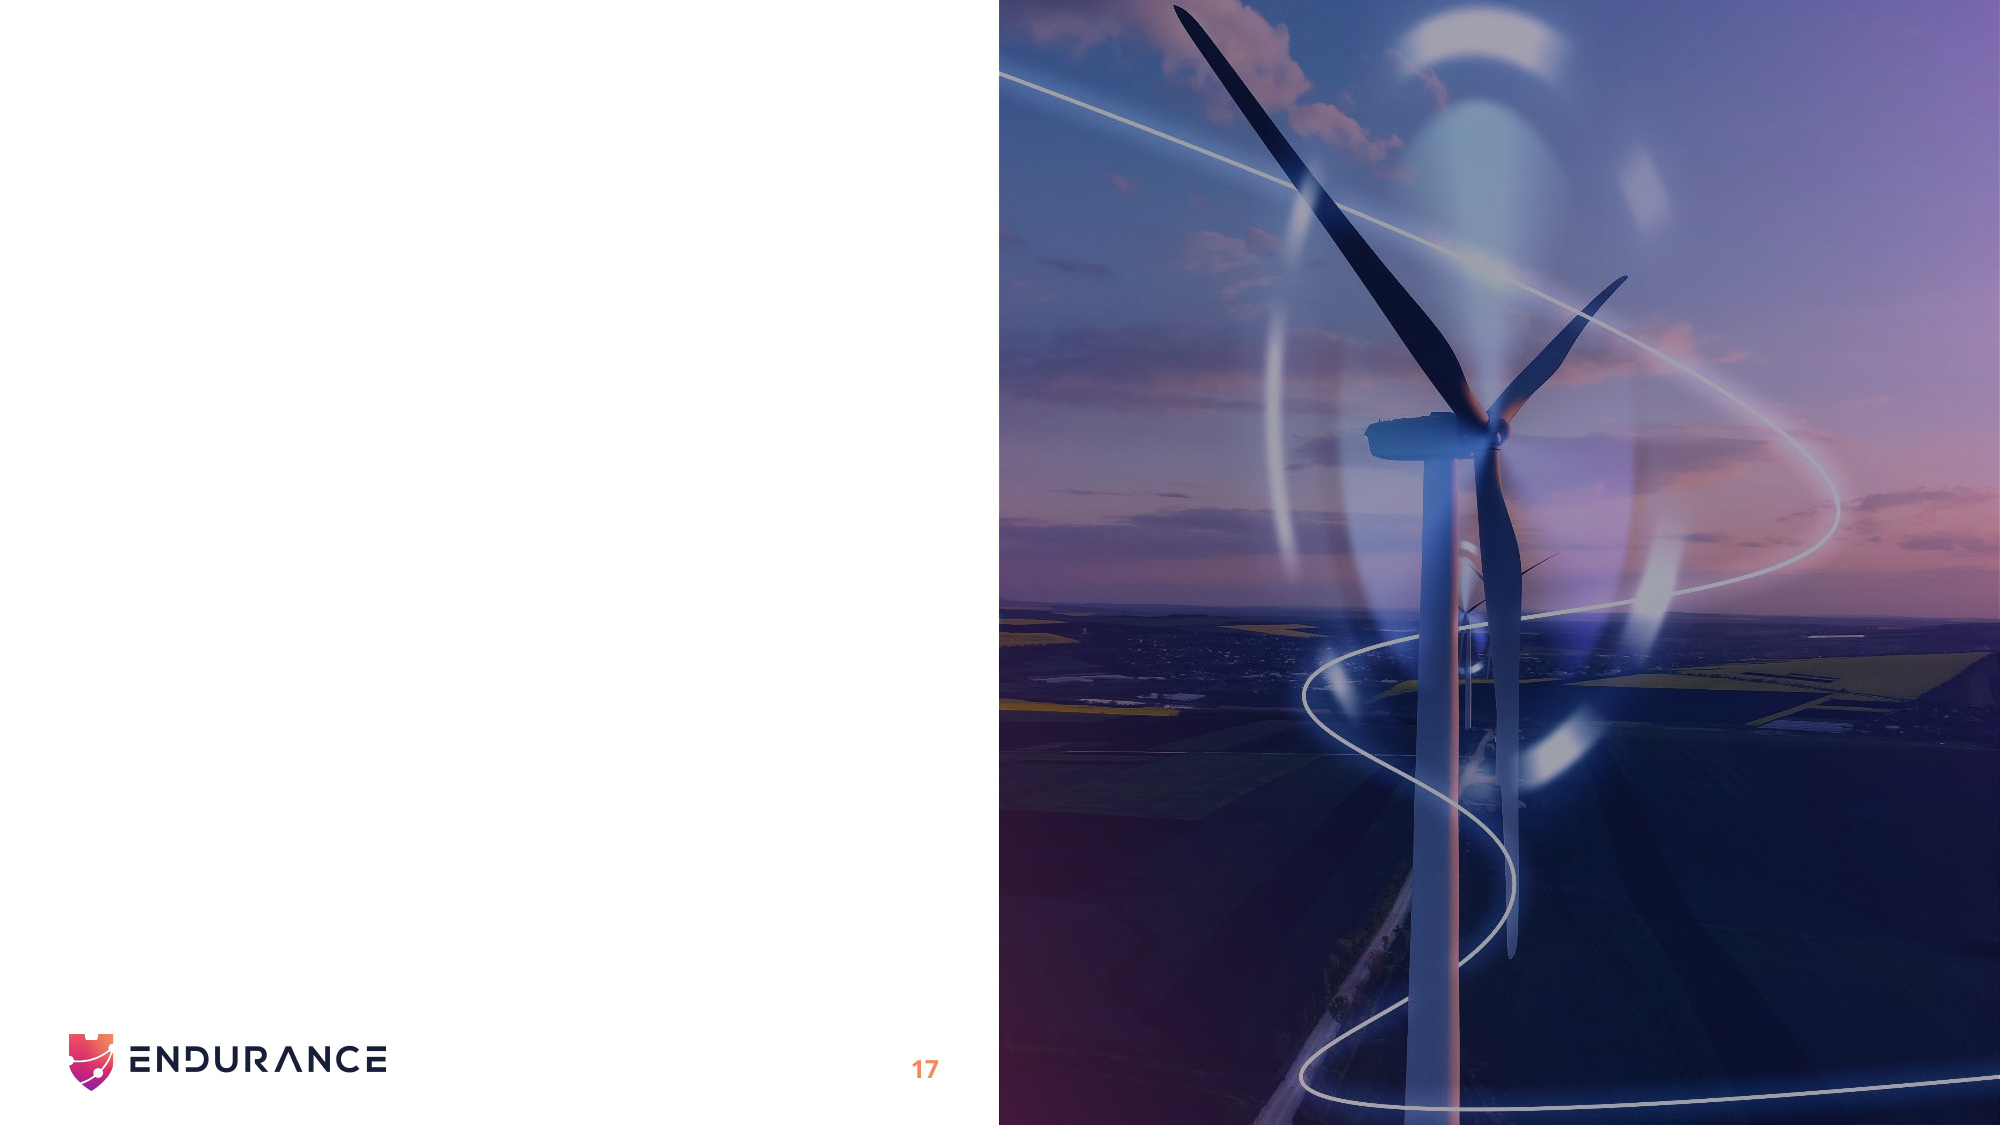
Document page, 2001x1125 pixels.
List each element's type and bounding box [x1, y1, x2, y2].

picture [999, 0, 2000, 1125]
picture [69, 1034, 386, 1091]
